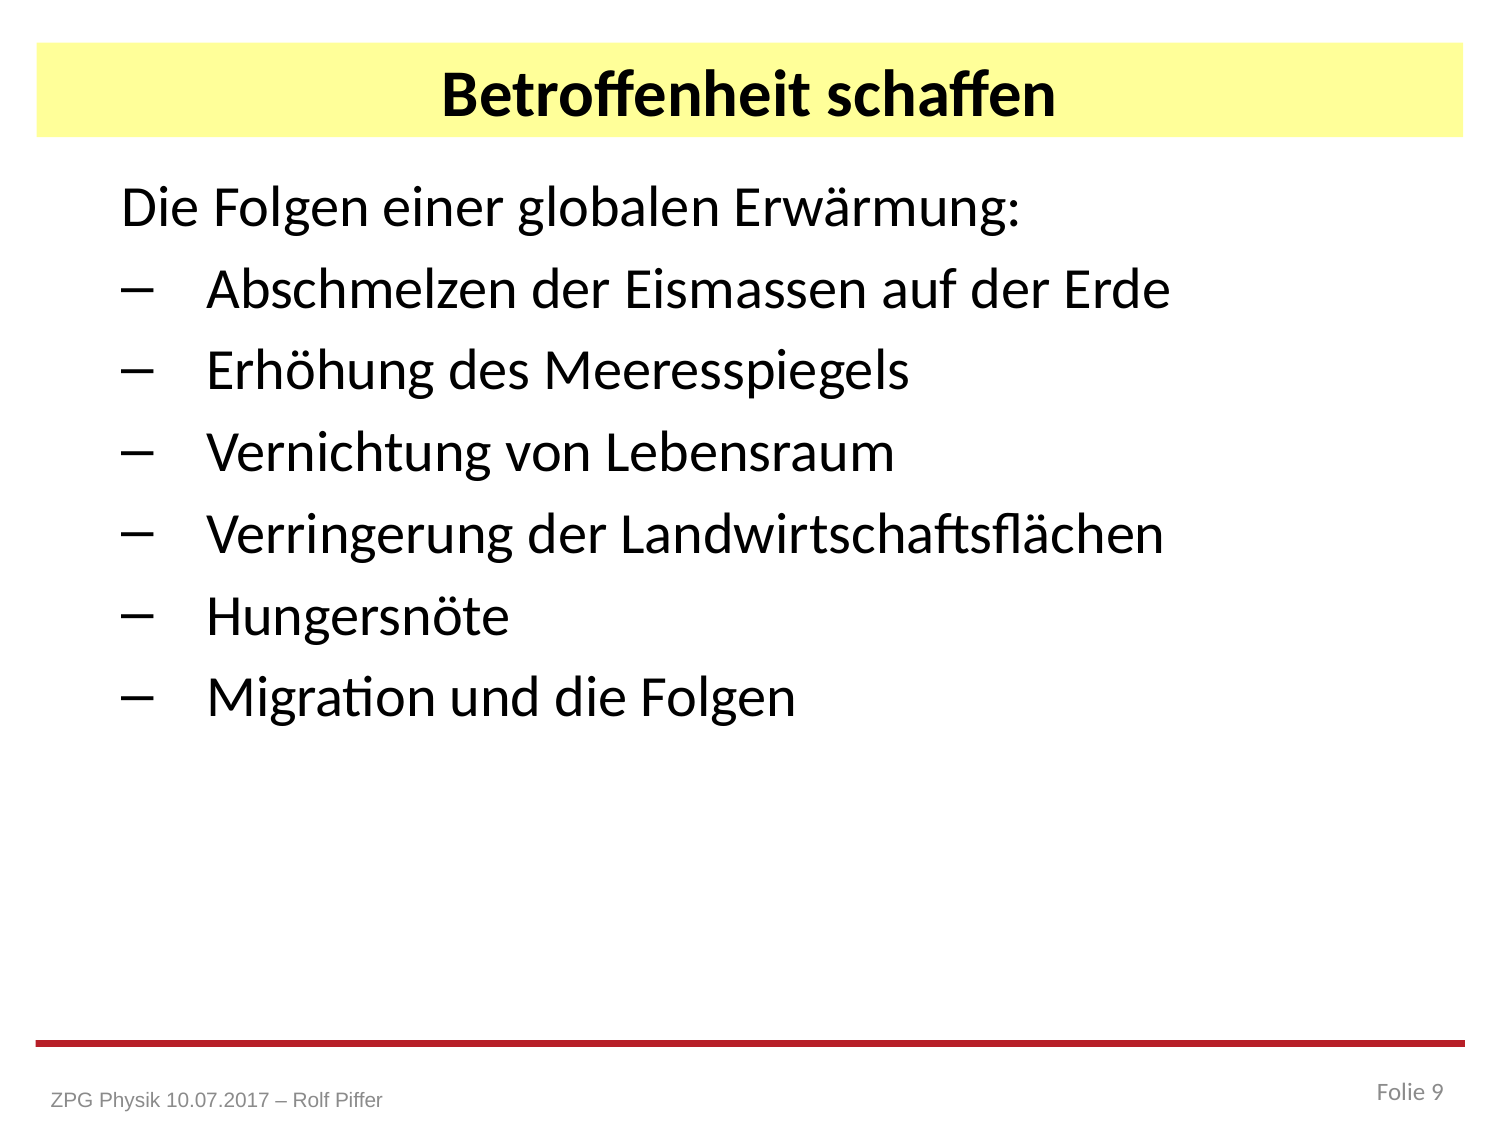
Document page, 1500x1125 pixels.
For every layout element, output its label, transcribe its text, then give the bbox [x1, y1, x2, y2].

title Betroffenheit schaffen [41, 42, 1459, 149]
list Die Folgen einer globalen Erwärmung: Abschmelzen der Eismassen auf der Erde Erhöhung des Meeresspiegels Vernichtung von Lebensraum Verringerung der Landwirtschaftsflächen Hungersnöte Migration und die Folgen [41, 160, 1459, 1024]
footer ZPG Physik 10.07.2017 – Rolf Piffer [35, 1069, 768, 1125]
slide_number Folie 9 [1108, 1060, 1459, 1121]
